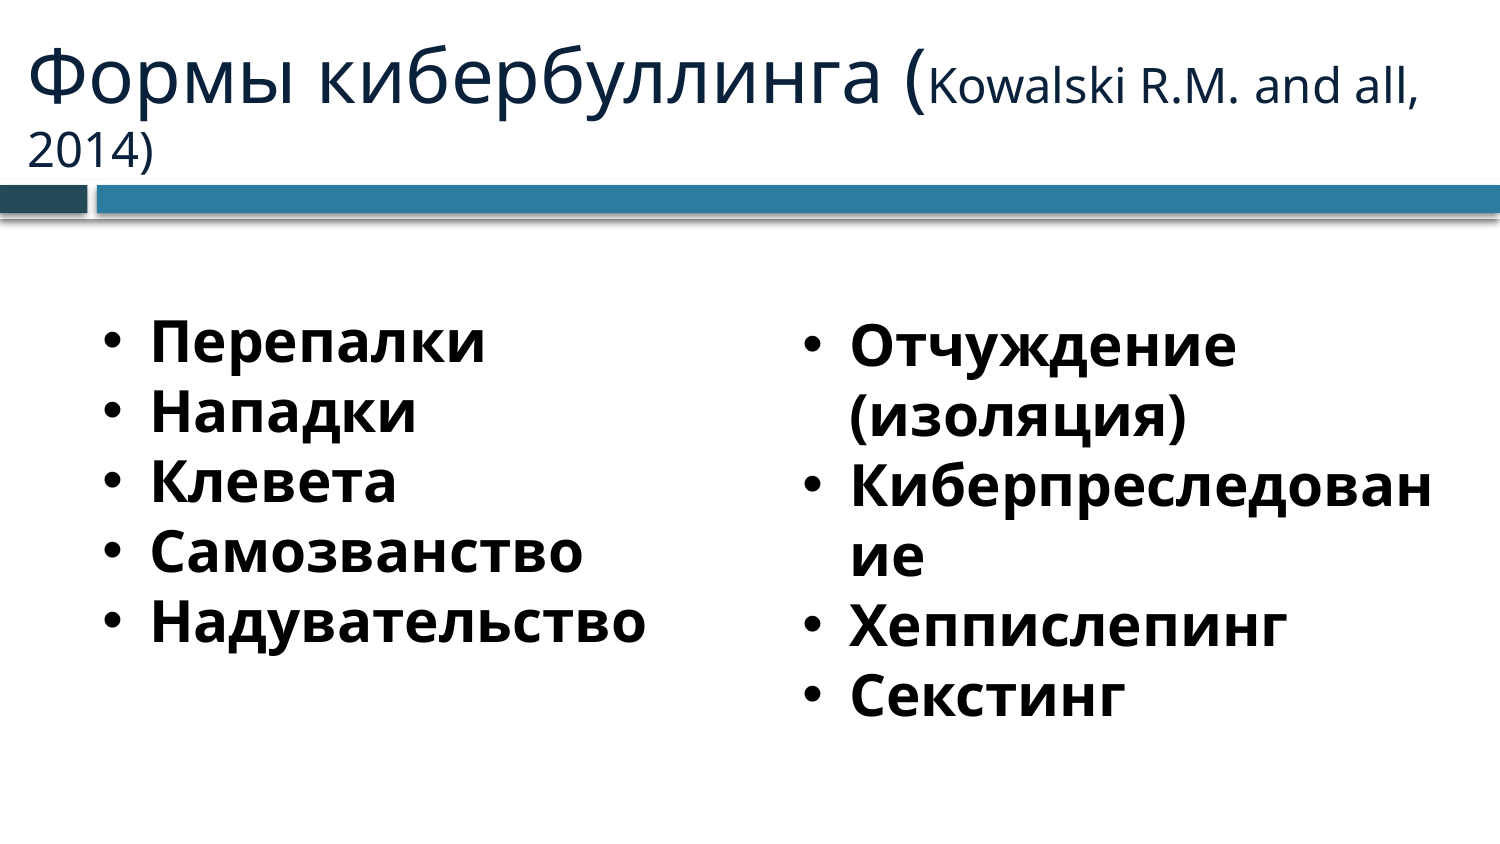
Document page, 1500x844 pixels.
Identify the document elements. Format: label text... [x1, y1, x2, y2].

text_box Отчуждение (изоляция) Киберпреследование Хеппислепинг Секстинг [787, 300, 1450, 736]
text_box Перепалки Нападки Клевета Самозванство Надувательство [87, 296, 713, 662]
title Формы кибербуллинга (Kowalski R.M. and all, 2014) [12, 19, 1488, 185]
